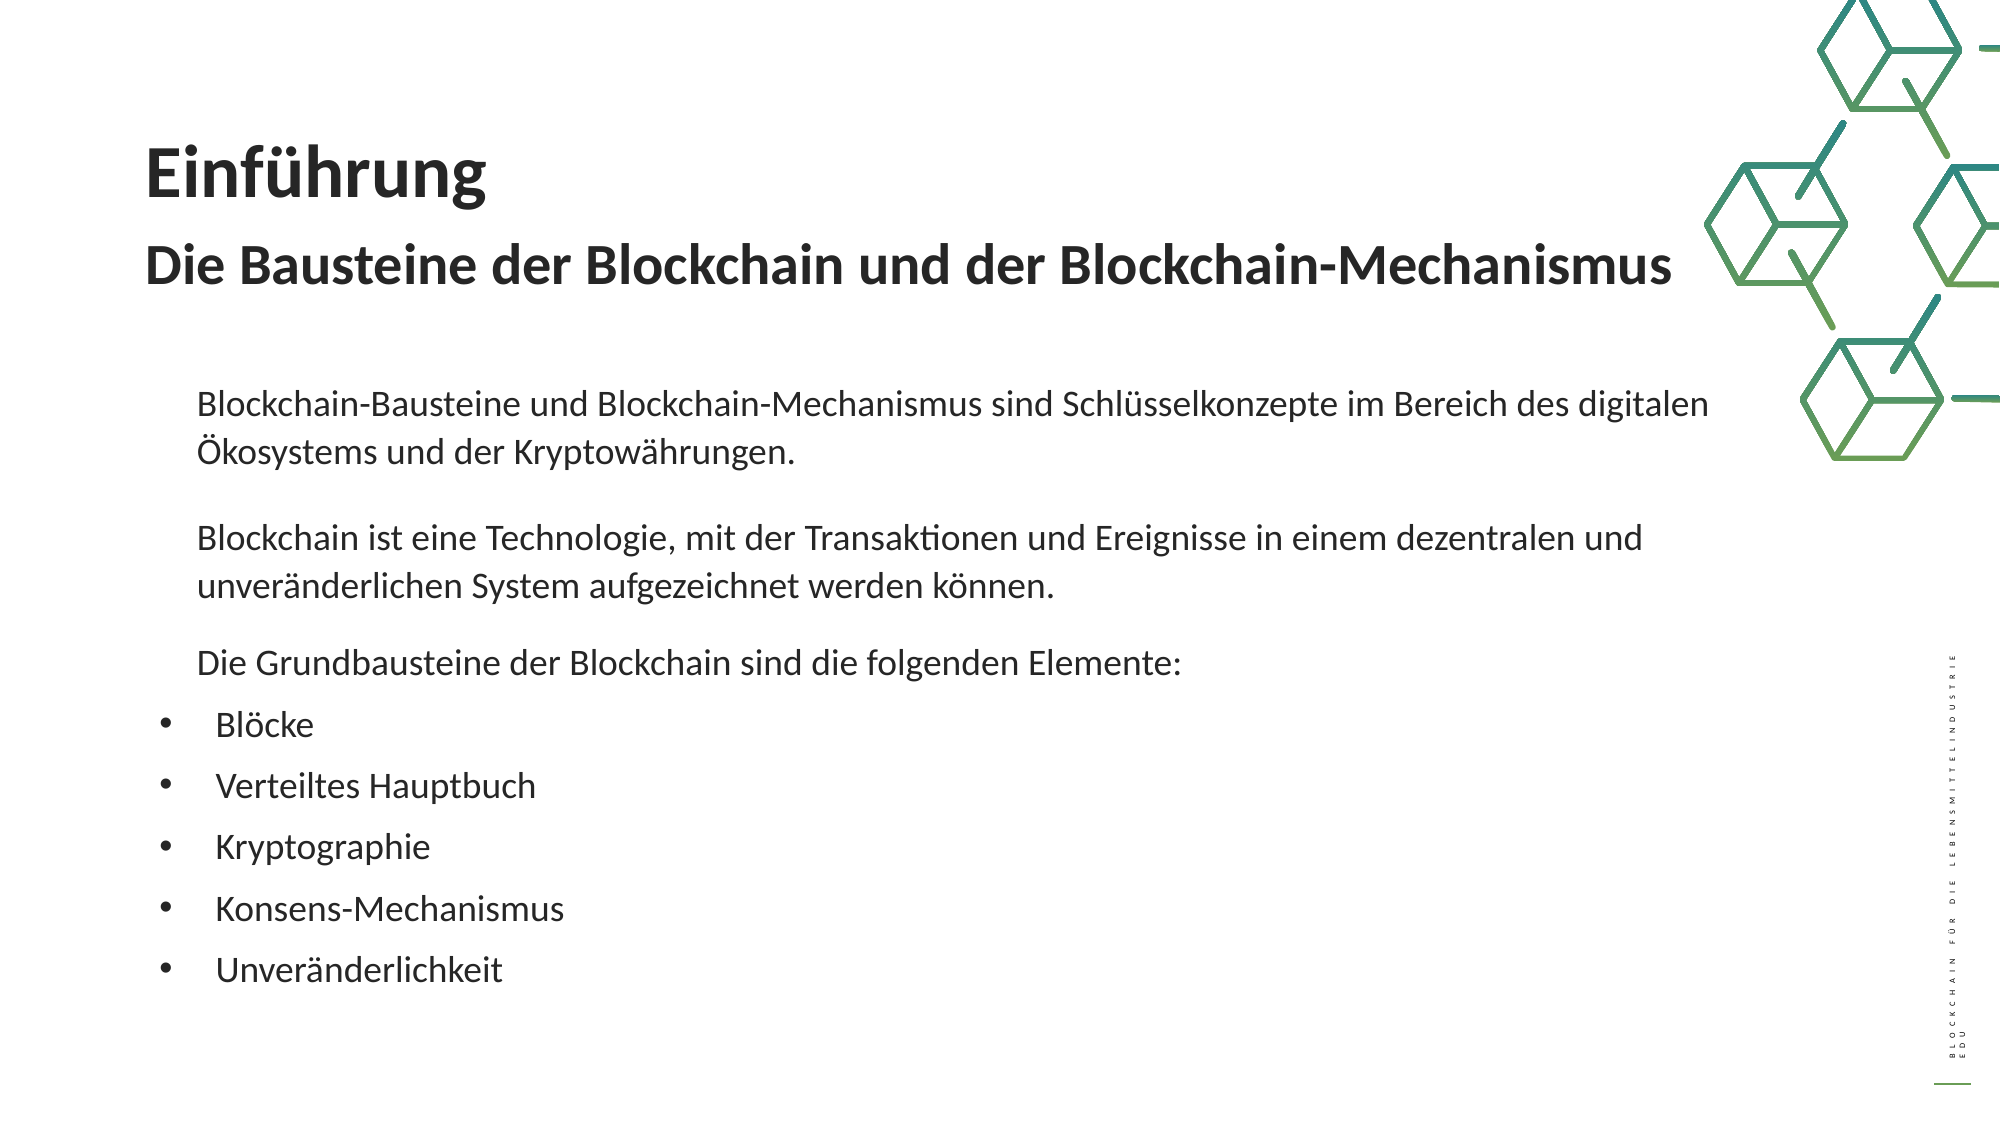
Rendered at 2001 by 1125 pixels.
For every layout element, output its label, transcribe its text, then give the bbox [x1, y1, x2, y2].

list Blockchain-Bausteine und Blockchain-Mechanismus sind Schlüsselkonzepte im Bereich des digitalen Ökosystems und der Kryptowährungen. Blockchain ist eine Technologie, mit der Transaktionen und Ereignisse in einem dezentralen und unveränderlichen System aufgezeichnet werden können. Die Grundbausteine der Blockchain sind die folgenden Elemente: Blöcke Verteiltes Hauptbuch Kryptographie Konsens-Mechanismus Unveränderlichkeit [144, 368, 1787, 1000]
list Einführung Die Bausteine der Blockchain und der Blockchain-Mechanismus [130, 124, 1704, 337]
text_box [1704, 0, 2000, 461]
